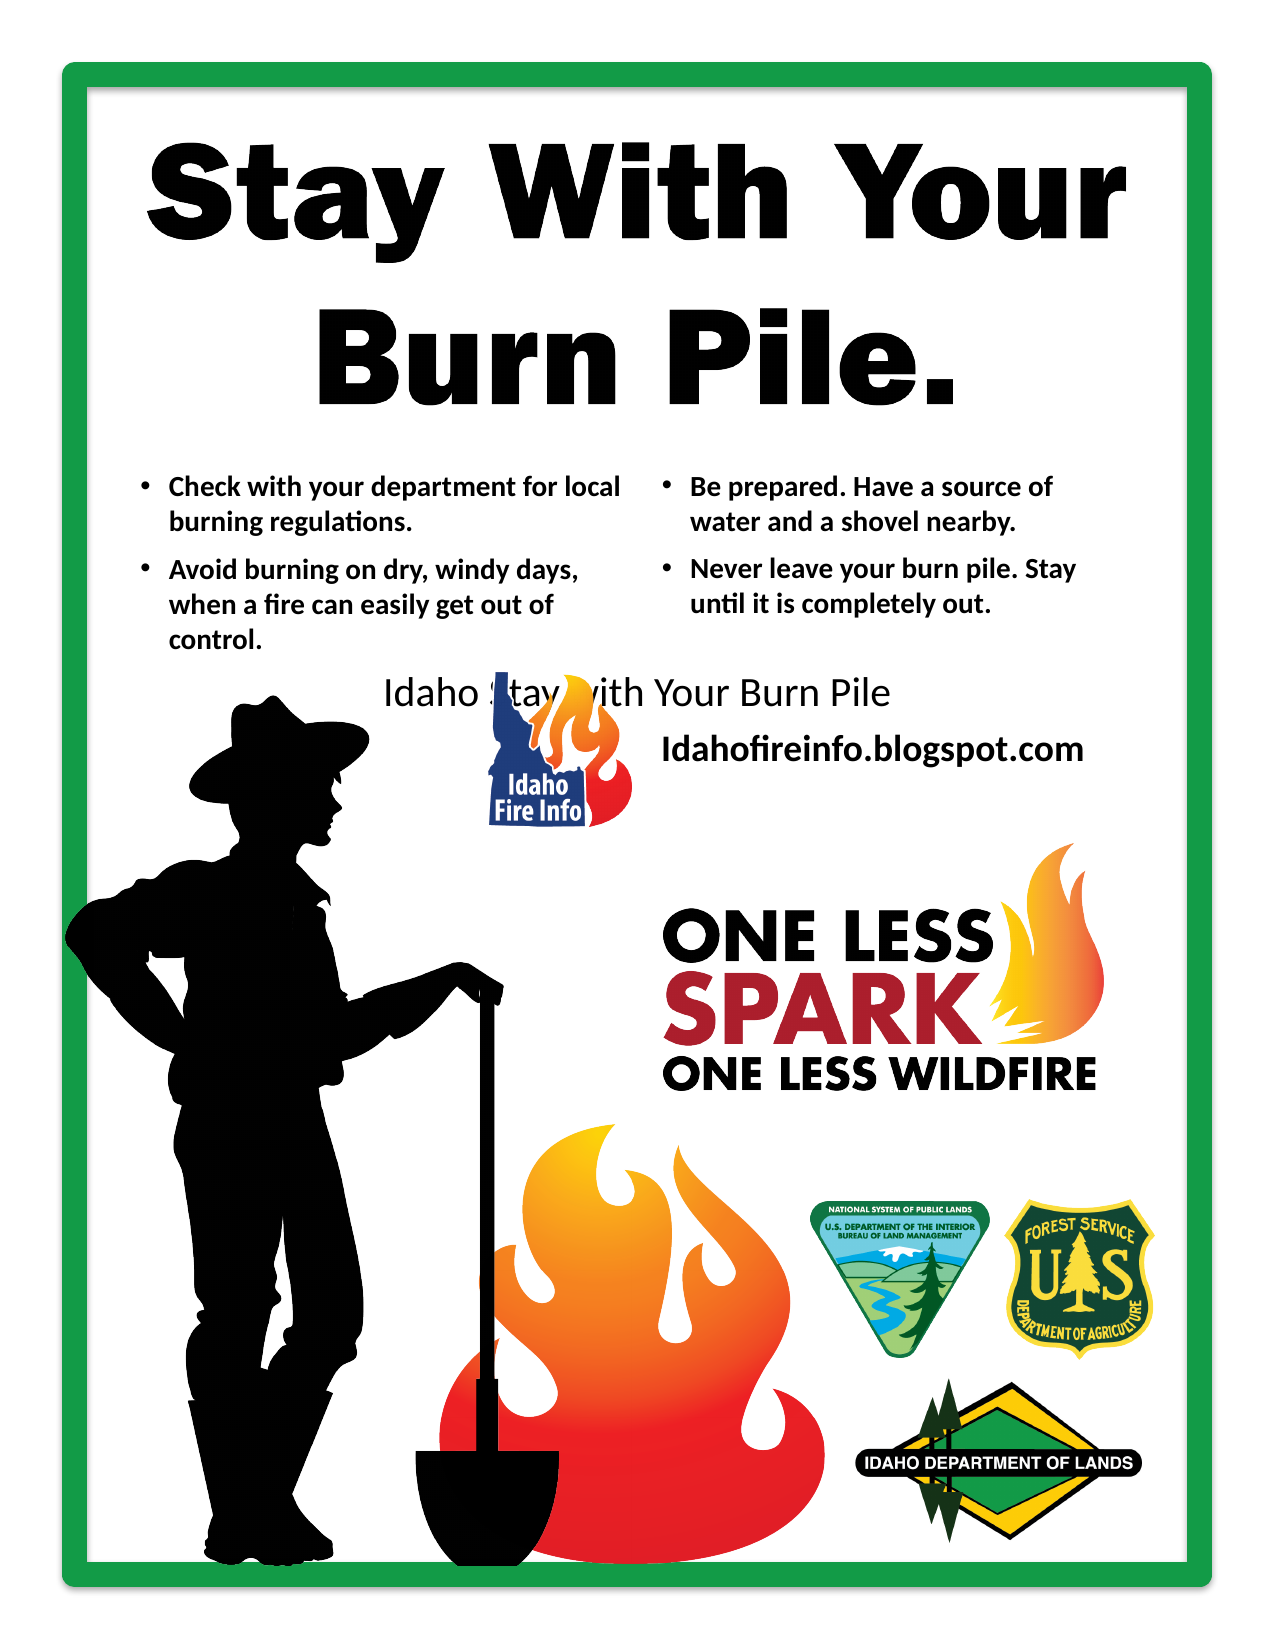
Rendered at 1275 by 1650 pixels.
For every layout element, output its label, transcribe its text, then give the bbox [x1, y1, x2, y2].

picture [1003, 1198, 1155, 1360]
text_box Idahofireinfo.blogspot.com [661, 724, 1127, 770]
text_box [74, 74, 1201, 1576]
text_box Be prepared. Have a source of water and a shovel nearby. Never leave your burn pile. Stay until it is completely out. [661, 467, 1138, 668]
text_box Check with your department for local burning regulations. Avoid burning on dry, windy days, when a fire can easily get out of control. [140, 467, 638, 656]
picture [145, 121, 1127, 439]
picture [64, 670, 990, 1567]
picture [663, 843, 1104, 1091]
picture [853, 1374, 1143, 1547]
